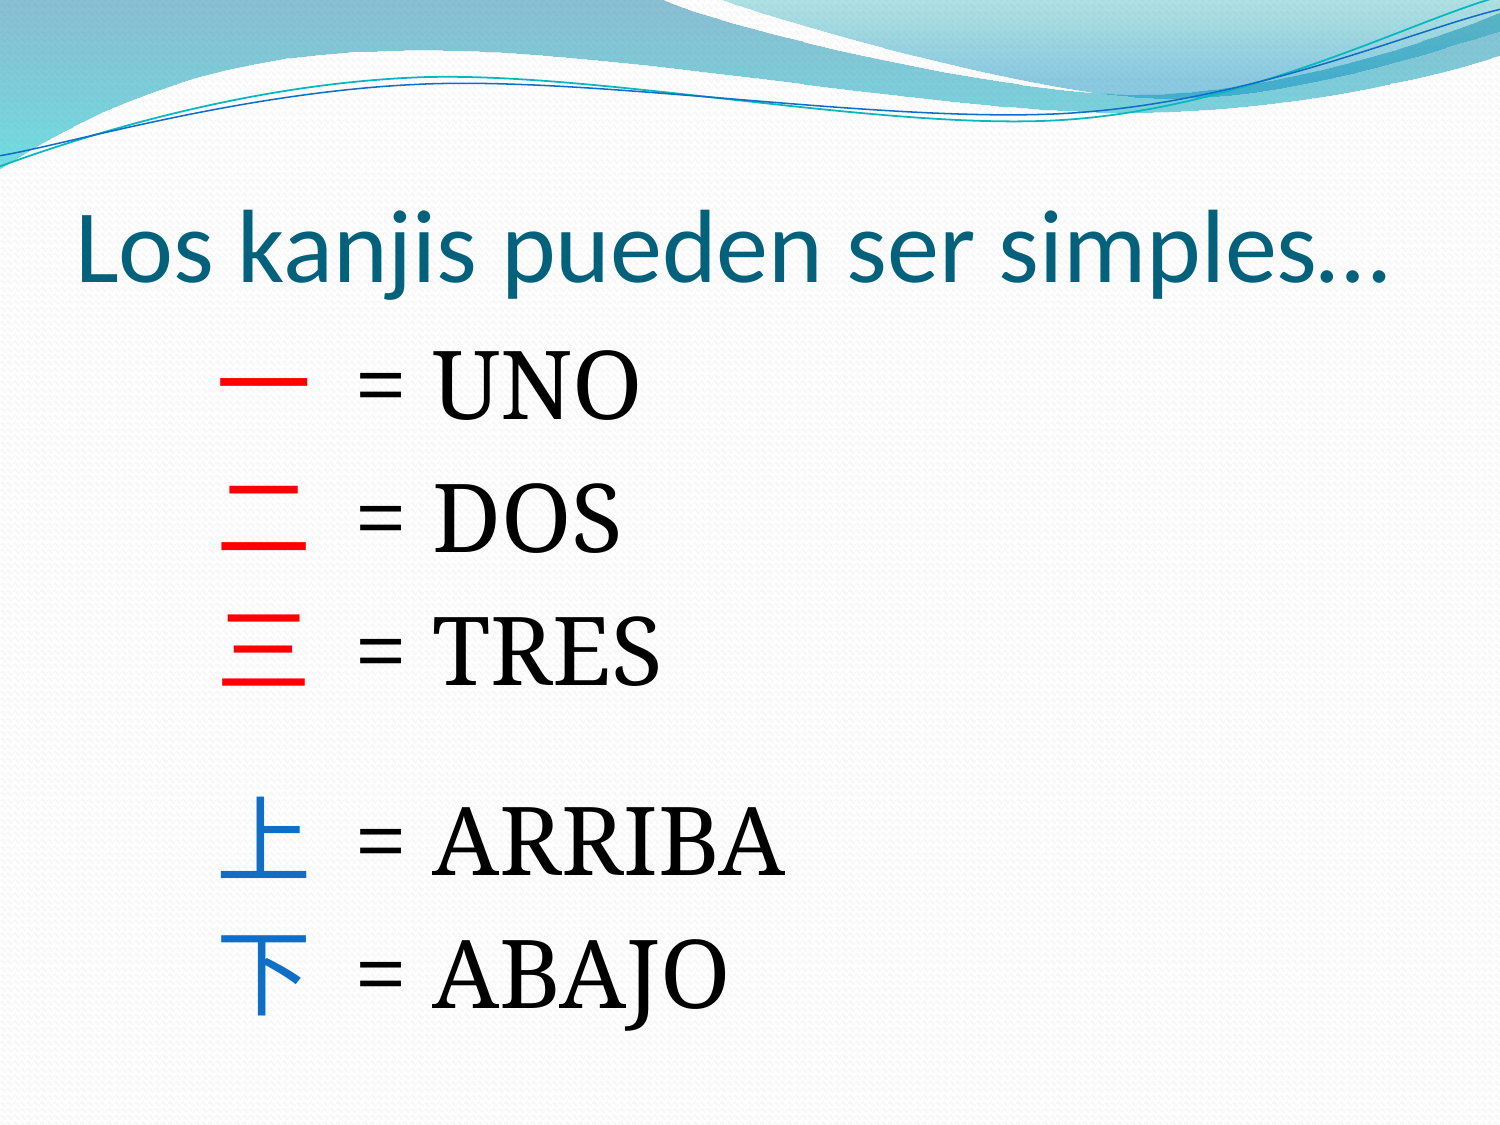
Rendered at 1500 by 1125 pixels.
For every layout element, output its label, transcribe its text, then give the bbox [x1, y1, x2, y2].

title Los kanjis pueden ser simples… [75, 115, 1425, 303]
list 一 = UNO 二 = DOS 三 = TRES 上 = ARRIBA 下 = ABAJO [159, 317, 1425, 1038]
